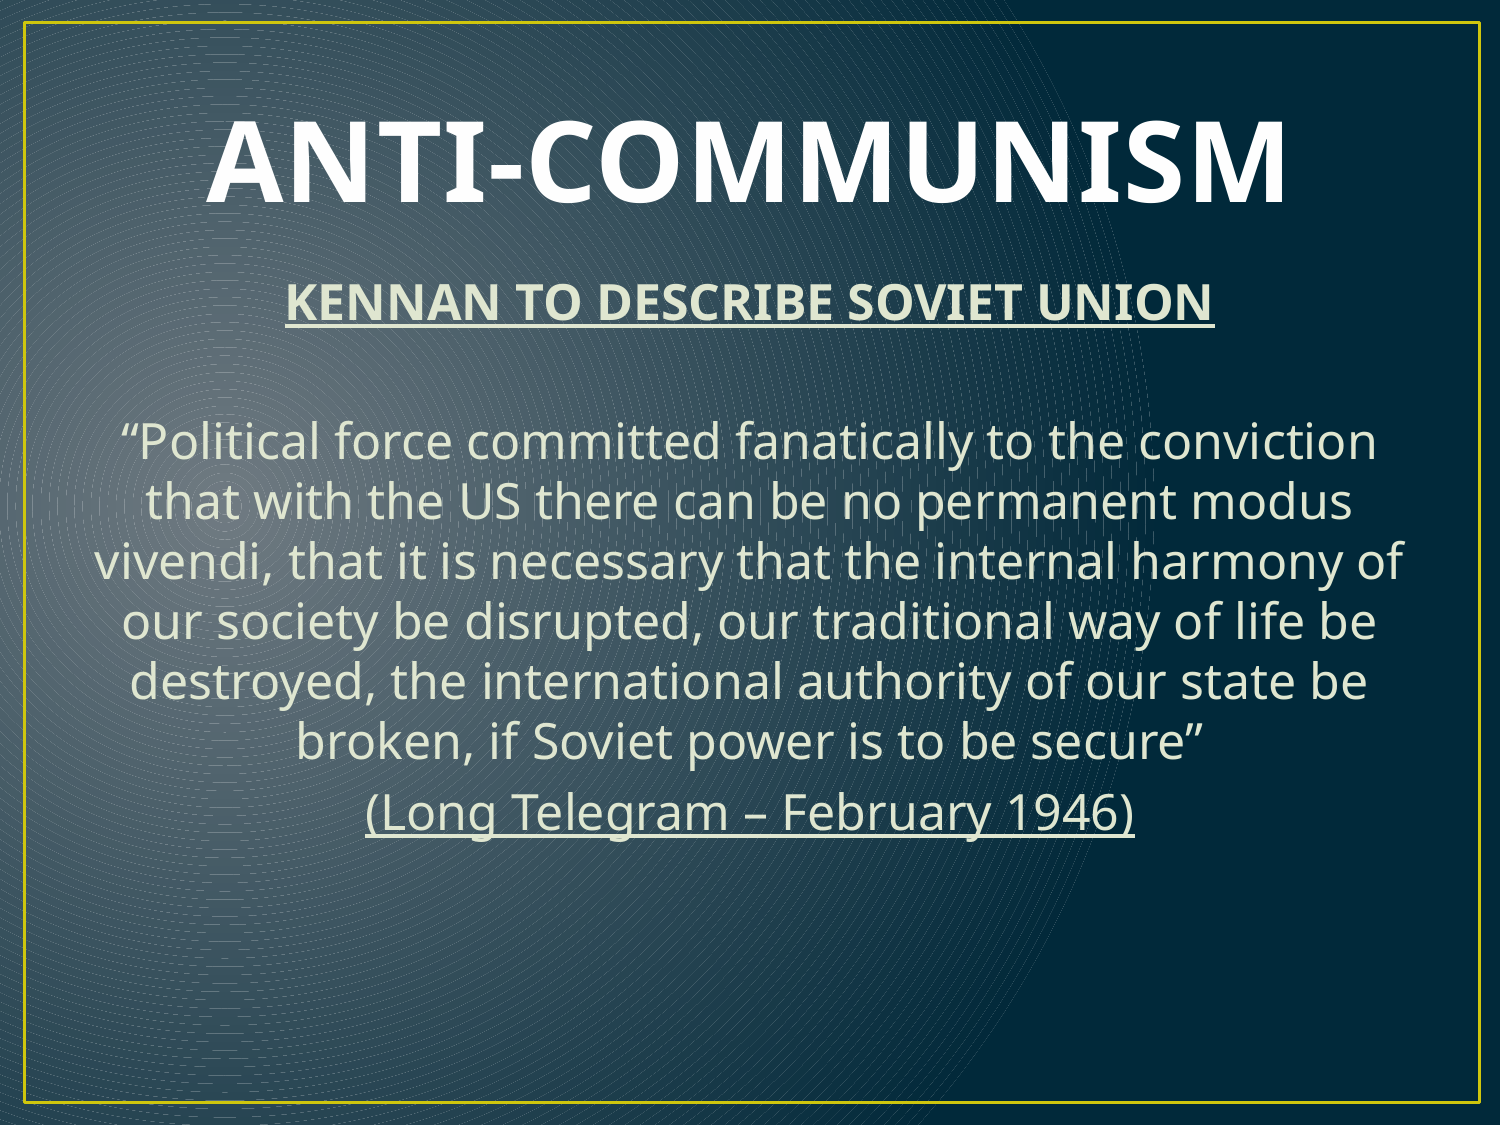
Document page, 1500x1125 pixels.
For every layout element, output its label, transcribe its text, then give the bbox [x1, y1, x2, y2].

list KENNAN TO DESCRIBE SOVIET UNION “Political force committed fanatically to the conviction that with the US there can be no permanent modus vivendi, that it is necessary that the internal harmony of our society be disrupted, our traditional way of life be destroyed, the international authority of our state be broken, if Soviet power is to be secure” (Long Telegram – February 1946) [75, 262, 1425, 1005]
title ANTI-COMMUNISM [75, 45, 1425, 233]
